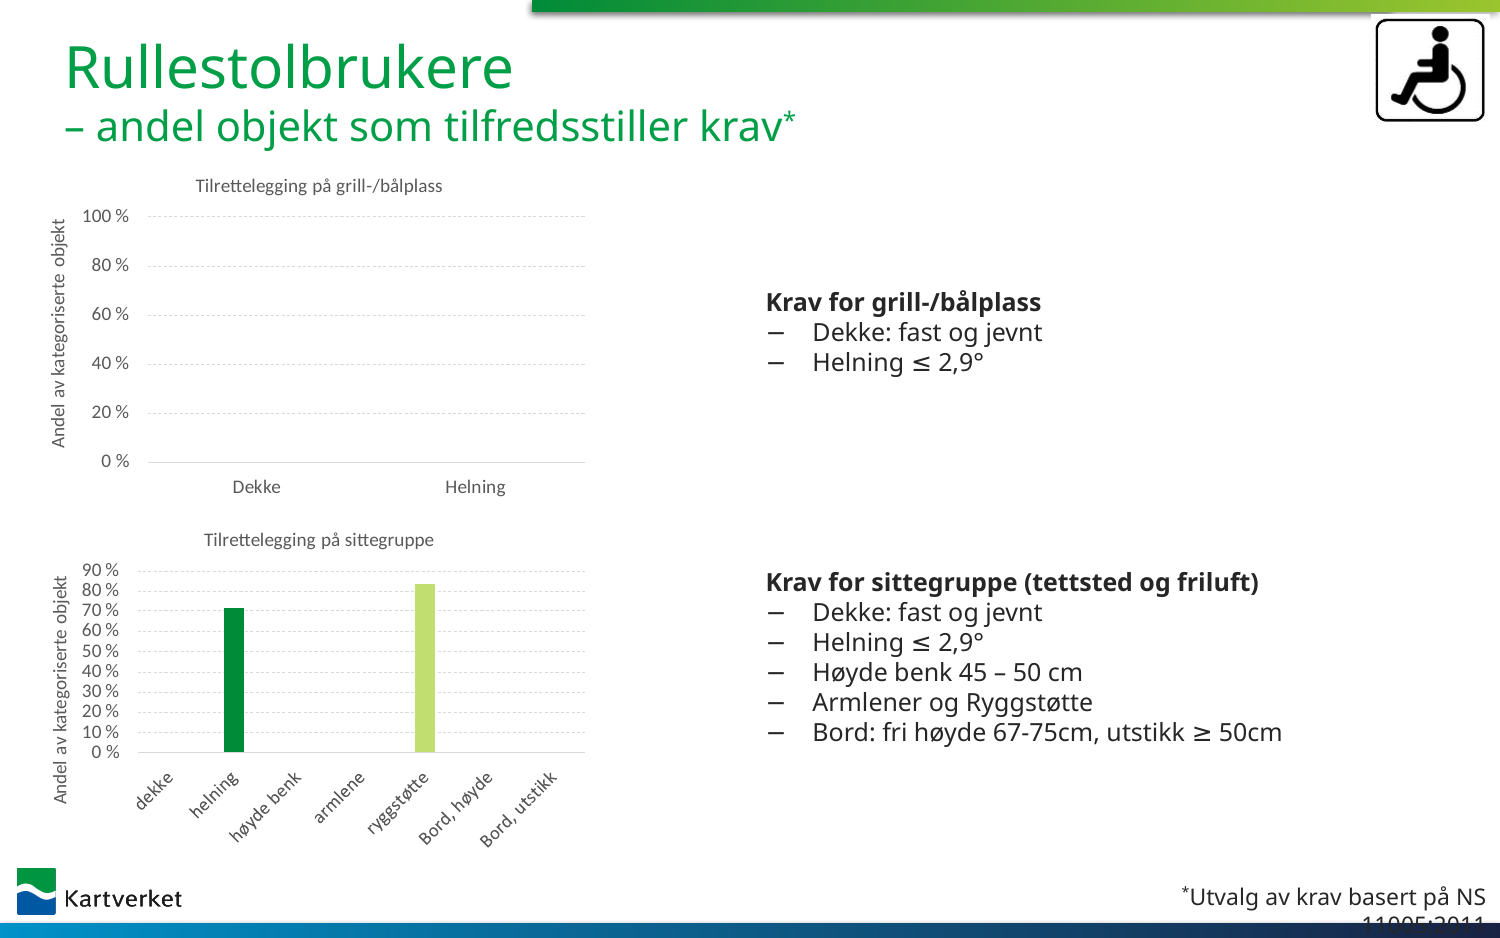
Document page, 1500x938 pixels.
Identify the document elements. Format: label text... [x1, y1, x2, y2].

picture [41, 520, 596, 859]
text_box Rullestolbrukere – andel objekt som tilfredsstiller krav* [49, 14, 1431, 158]
picture [1371, 13, 1491, 127]
text_box Krav for grill-/bålplass Dekke: fast og jevnt Helning ≤ 2,9° [750, 279, 1452, 384]
text_box Krav for sittegruppe (tettsted og friluft) Dekke: fast og jevnt Helning ≤ 2,9° Høyde benk 45 – 50 cm Armlener og Ryggstøtte Bord: fri høyde 67-75cm, utstikk ≥ 50cm [750, 559, 1500, 754]
text_box *Utvalg av krav basert på NS 11005:2011 [1068, 873, 1500, 938]
picture [41, 166, 596, 505]
